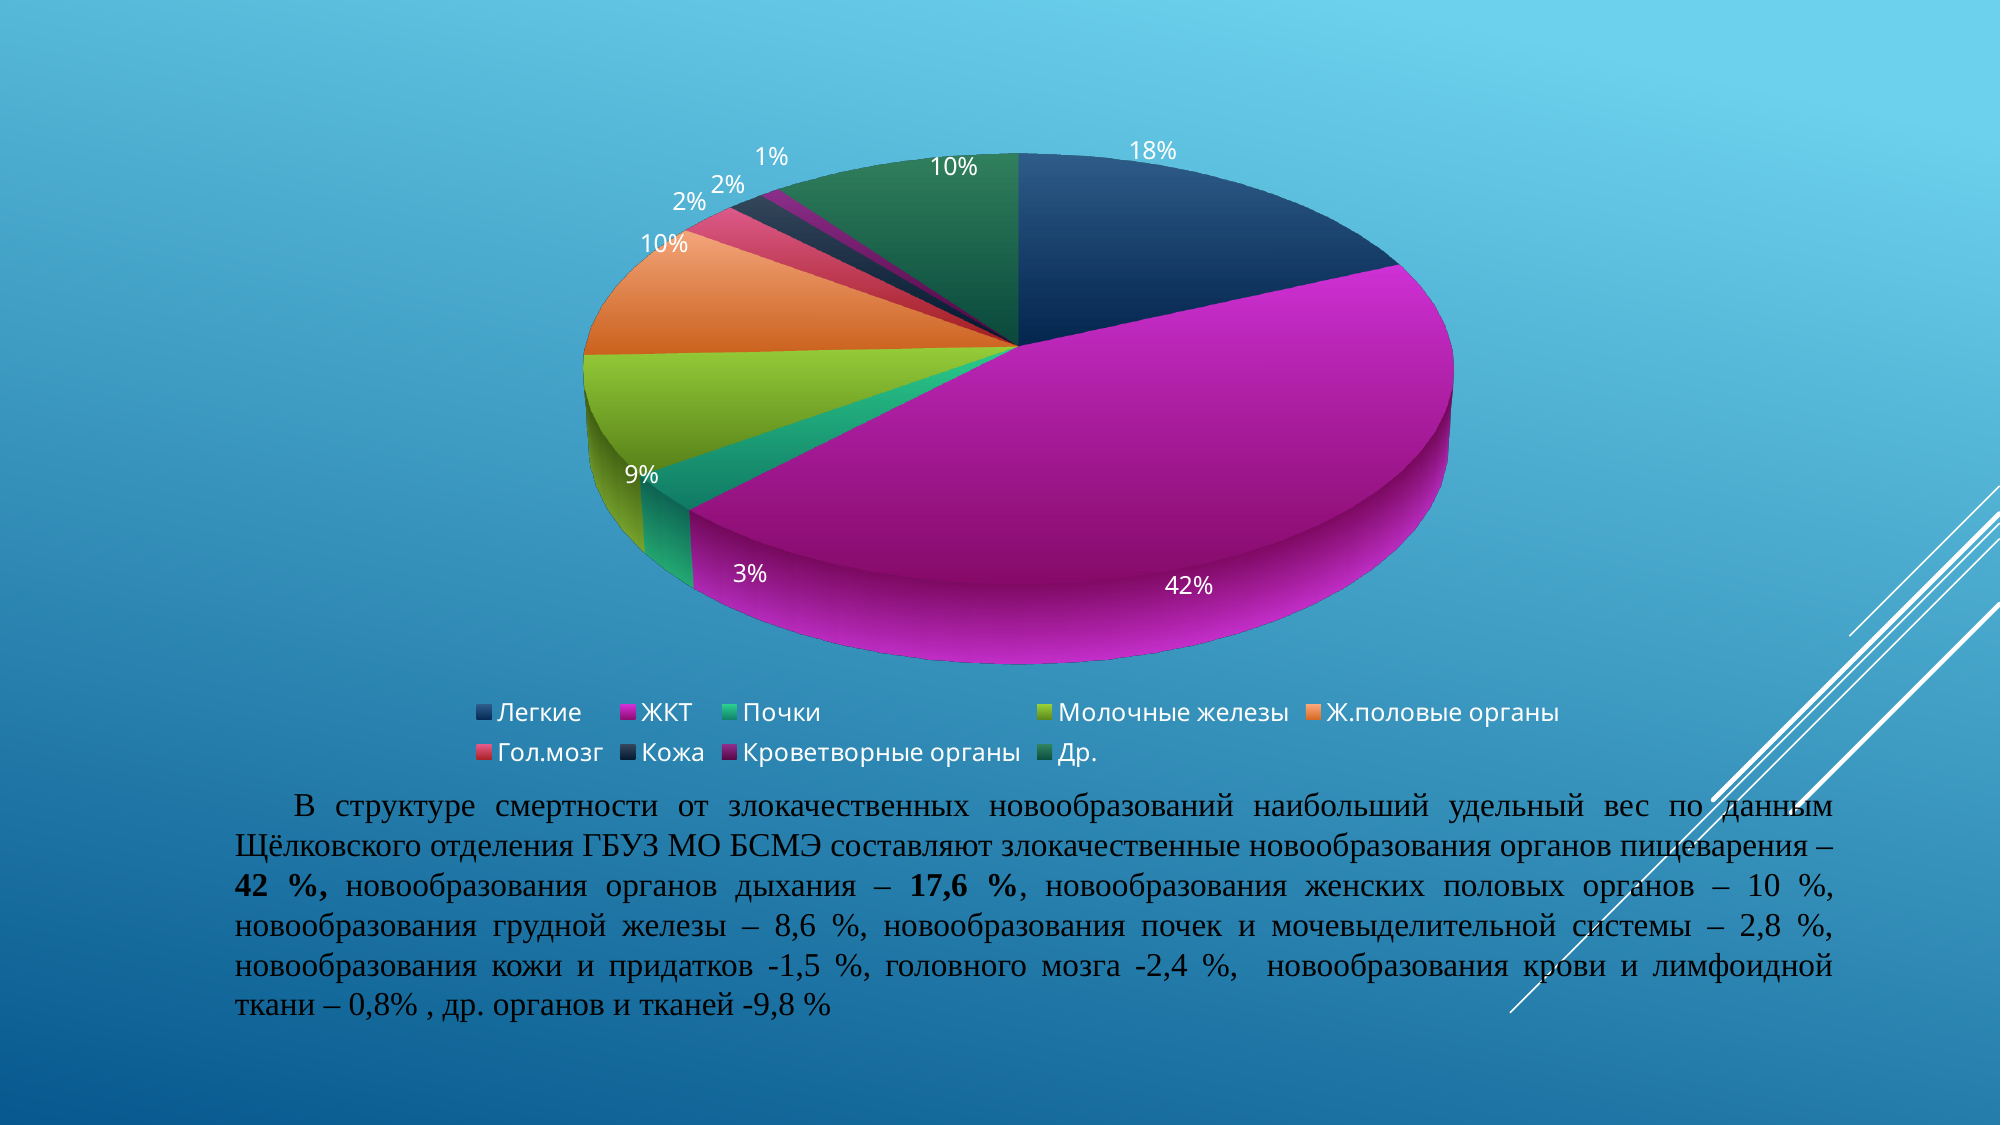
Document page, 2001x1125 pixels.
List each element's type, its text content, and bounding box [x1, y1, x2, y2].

text_box В структуре смертности от злокачественных новообразований наибольший удельный вес по данным Щёлковского отделения ГБУЗ МО БСМЭ составляют злокачественные новообразования органов пищеварения – 42 %, новообразования органов дыхания – 17,6 %, новообразования женских половых органов – 10 %, новообразования грудной железы – 8,6 %, новообразования почек и мочевыделительной системы – 2,8 %, новообразования кожи и придатков -1,5 %, головного мозга -2,4 %, новообразования крови и лимфоидной ткани – 0,8% , др. органов и тканей -9,8 % [220, 776, 1851, 1030]
chart [63, 110, 1974, 776]
